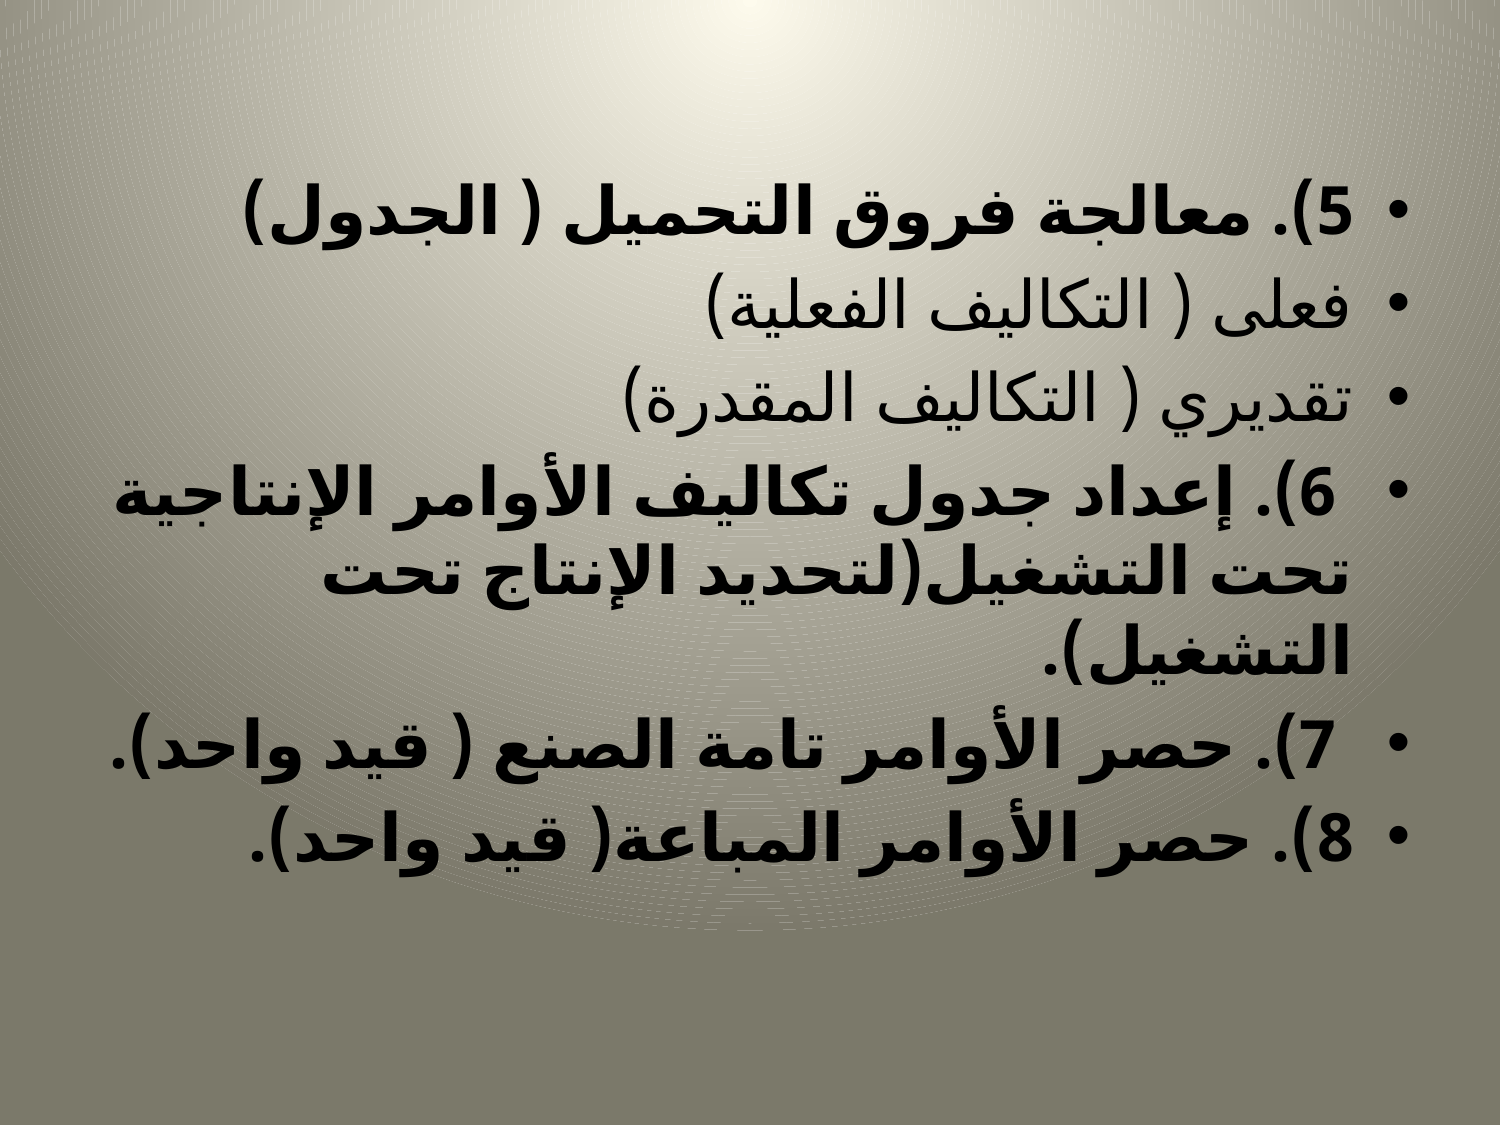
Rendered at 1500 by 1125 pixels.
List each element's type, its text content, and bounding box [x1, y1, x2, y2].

list 5). معالجة فروق التحميل ( الجدول) فعلى ( التكاليف الفعلية) تقديري ( التكاليف المقدرة) 6). إعداد جدول تكاليف الأوامر الإنتاجية تحت التشغيل(لتحديد الإنتاج تحت التشغيل). 7). حصر الأوامر تامة الصنع ( قيد واحد). 8). حصر الأوامر المباعة( قيد واحد). [75, 160, 1425, 1005]
